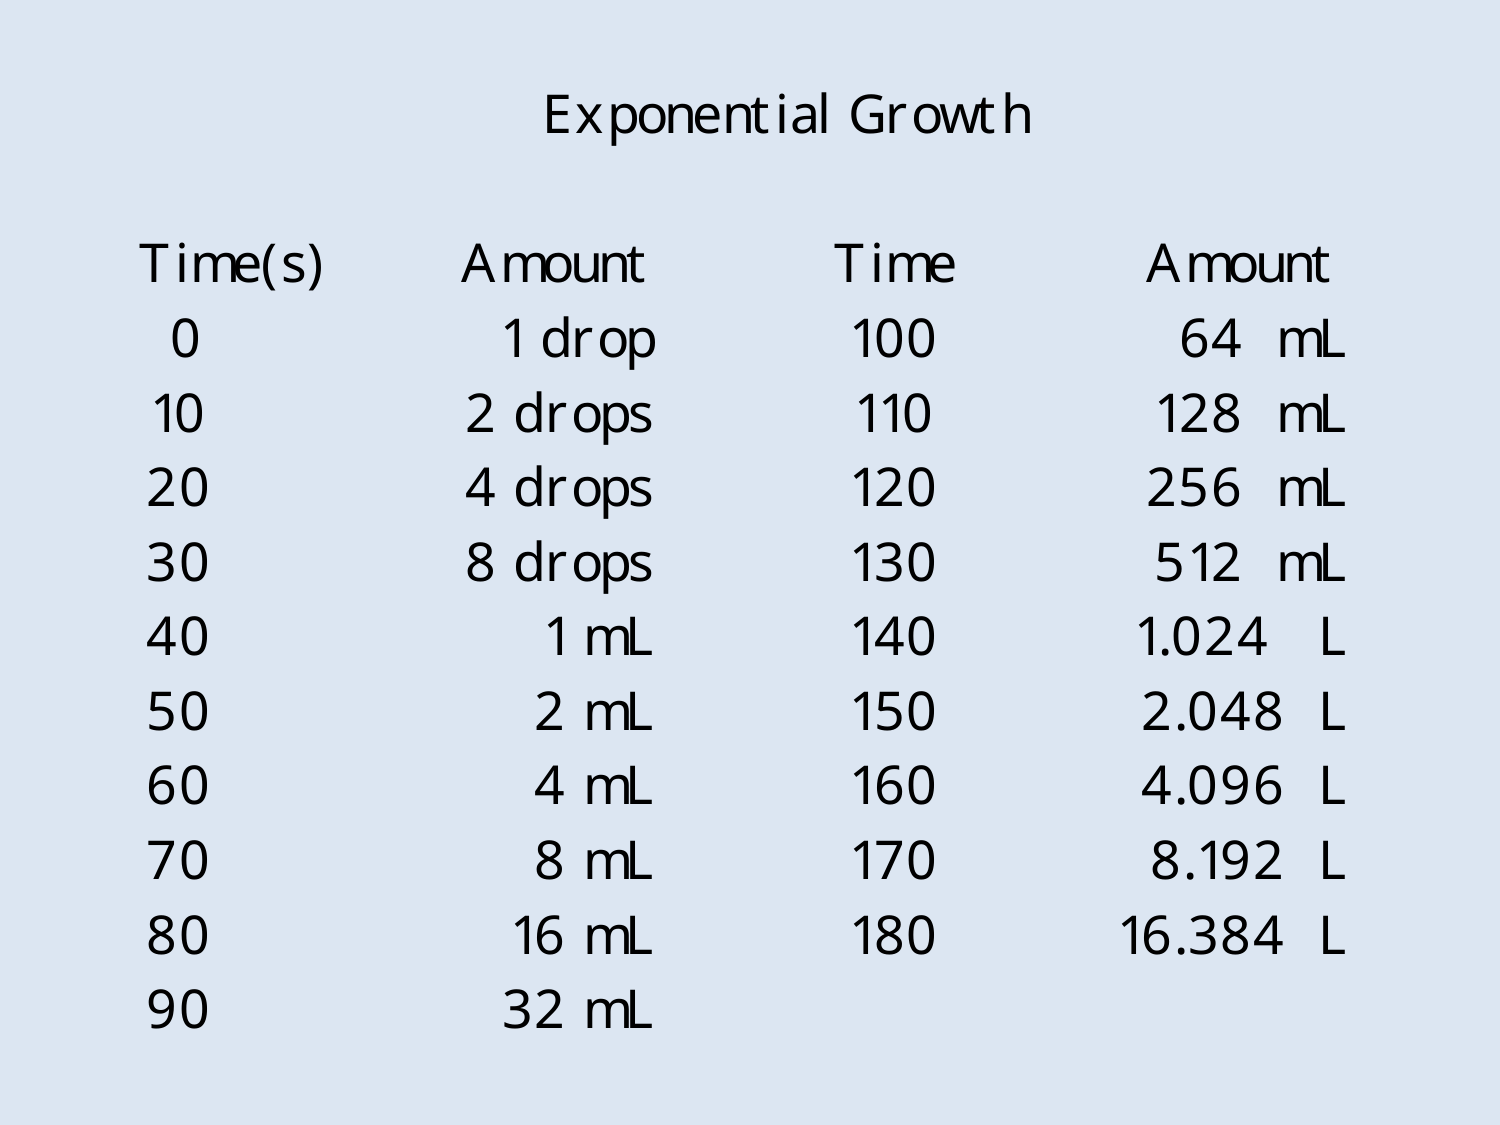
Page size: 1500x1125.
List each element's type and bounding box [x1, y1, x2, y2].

text_box [138, 0, 1438, 1125]
